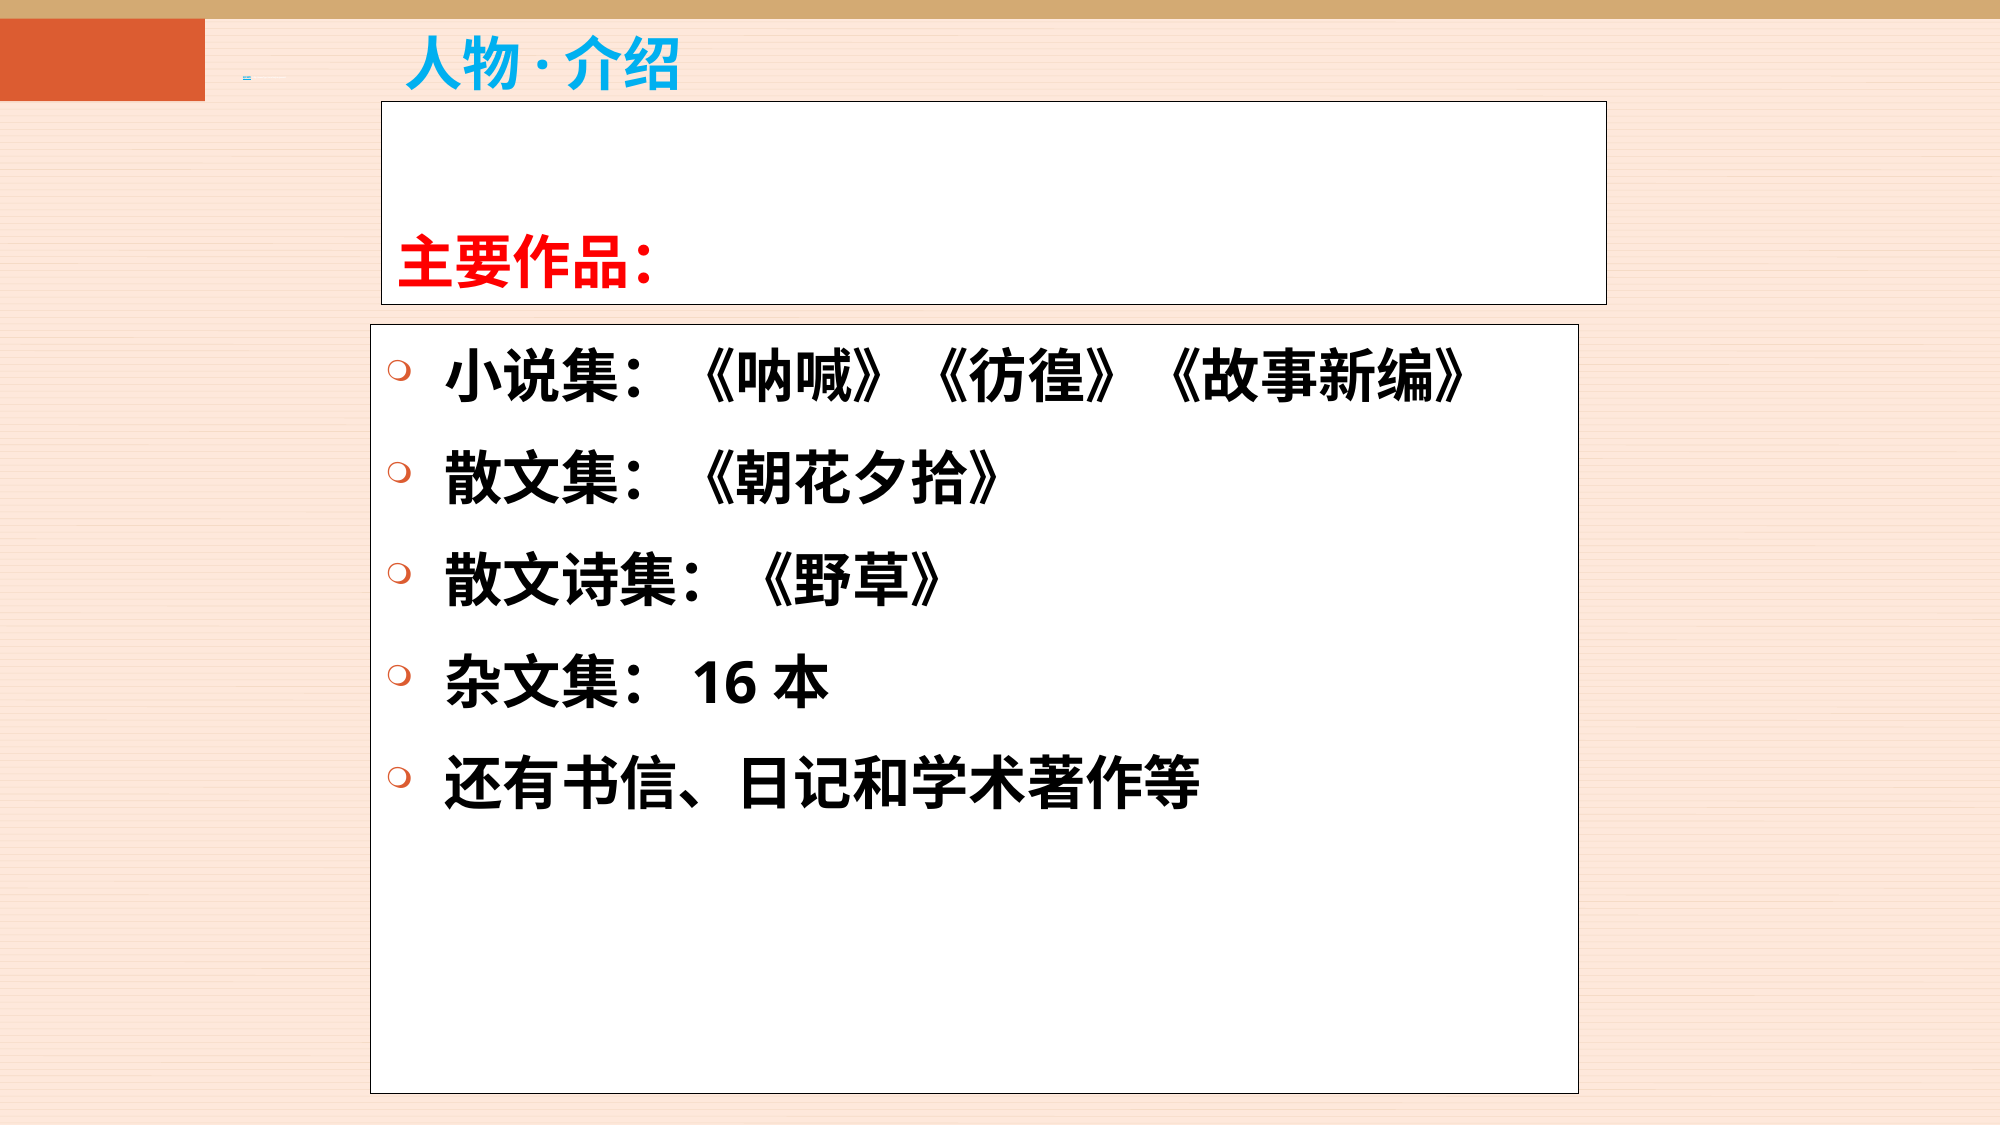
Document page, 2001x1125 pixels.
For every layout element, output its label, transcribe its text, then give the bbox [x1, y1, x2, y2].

list 小说集：《呐喊》《彷徨》《故事新编》 散文集：《朝花夕拾》 散文诗集：《野草》 杂文集：16本 还有书信、日记和学术著作等 [370, 324, 1579, 1094]
title 主要作品： [381, 101, 1607, 305]
text_box 人物·介绍 [352, 20, 734, 104]
